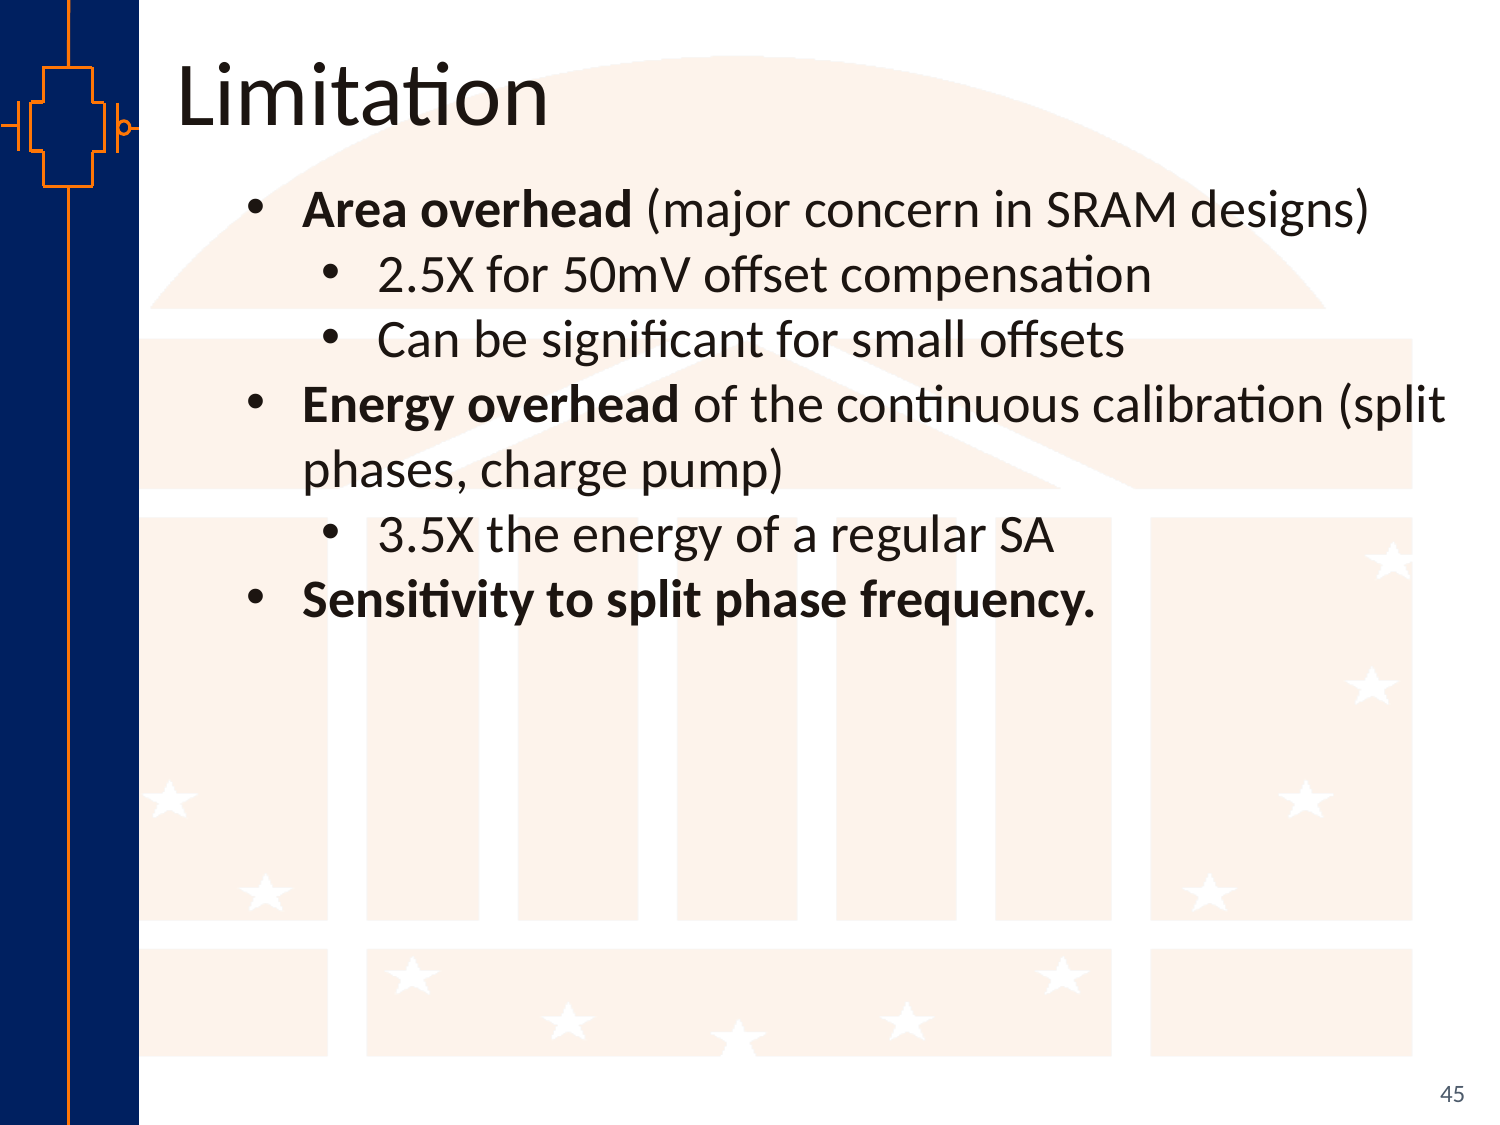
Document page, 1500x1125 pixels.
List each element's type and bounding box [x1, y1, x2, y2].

text_box [156, 26, 1500, 826]
slide_number [1425, 1062, 1488, 1123]
